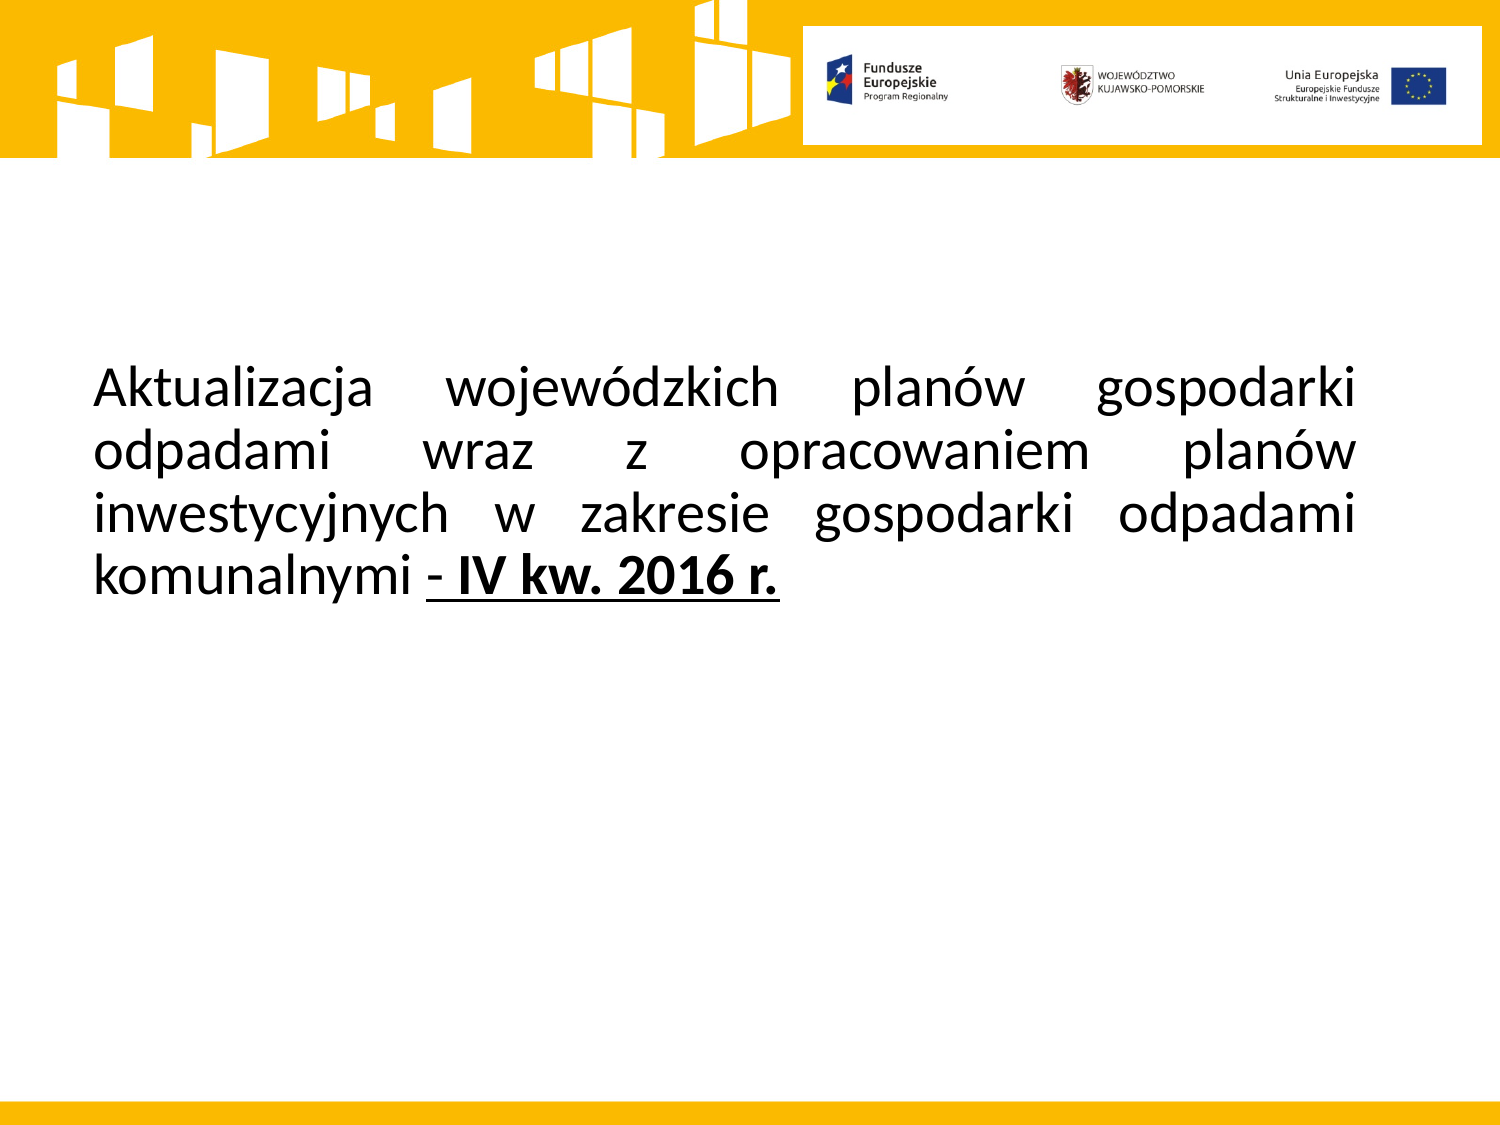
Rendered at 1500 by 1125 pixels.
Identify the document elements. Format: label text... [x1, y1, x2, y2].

picture [0, 0, 1500, 1125]
list Aktualizacja wojewódzkich planów gospodarki odpadami wraz z opracowaniem planów inwestycyjnych w zakresie gospodarki odpadami komunalnymi - IV kw. 2016 r. [78, 173, 1373, 995]
